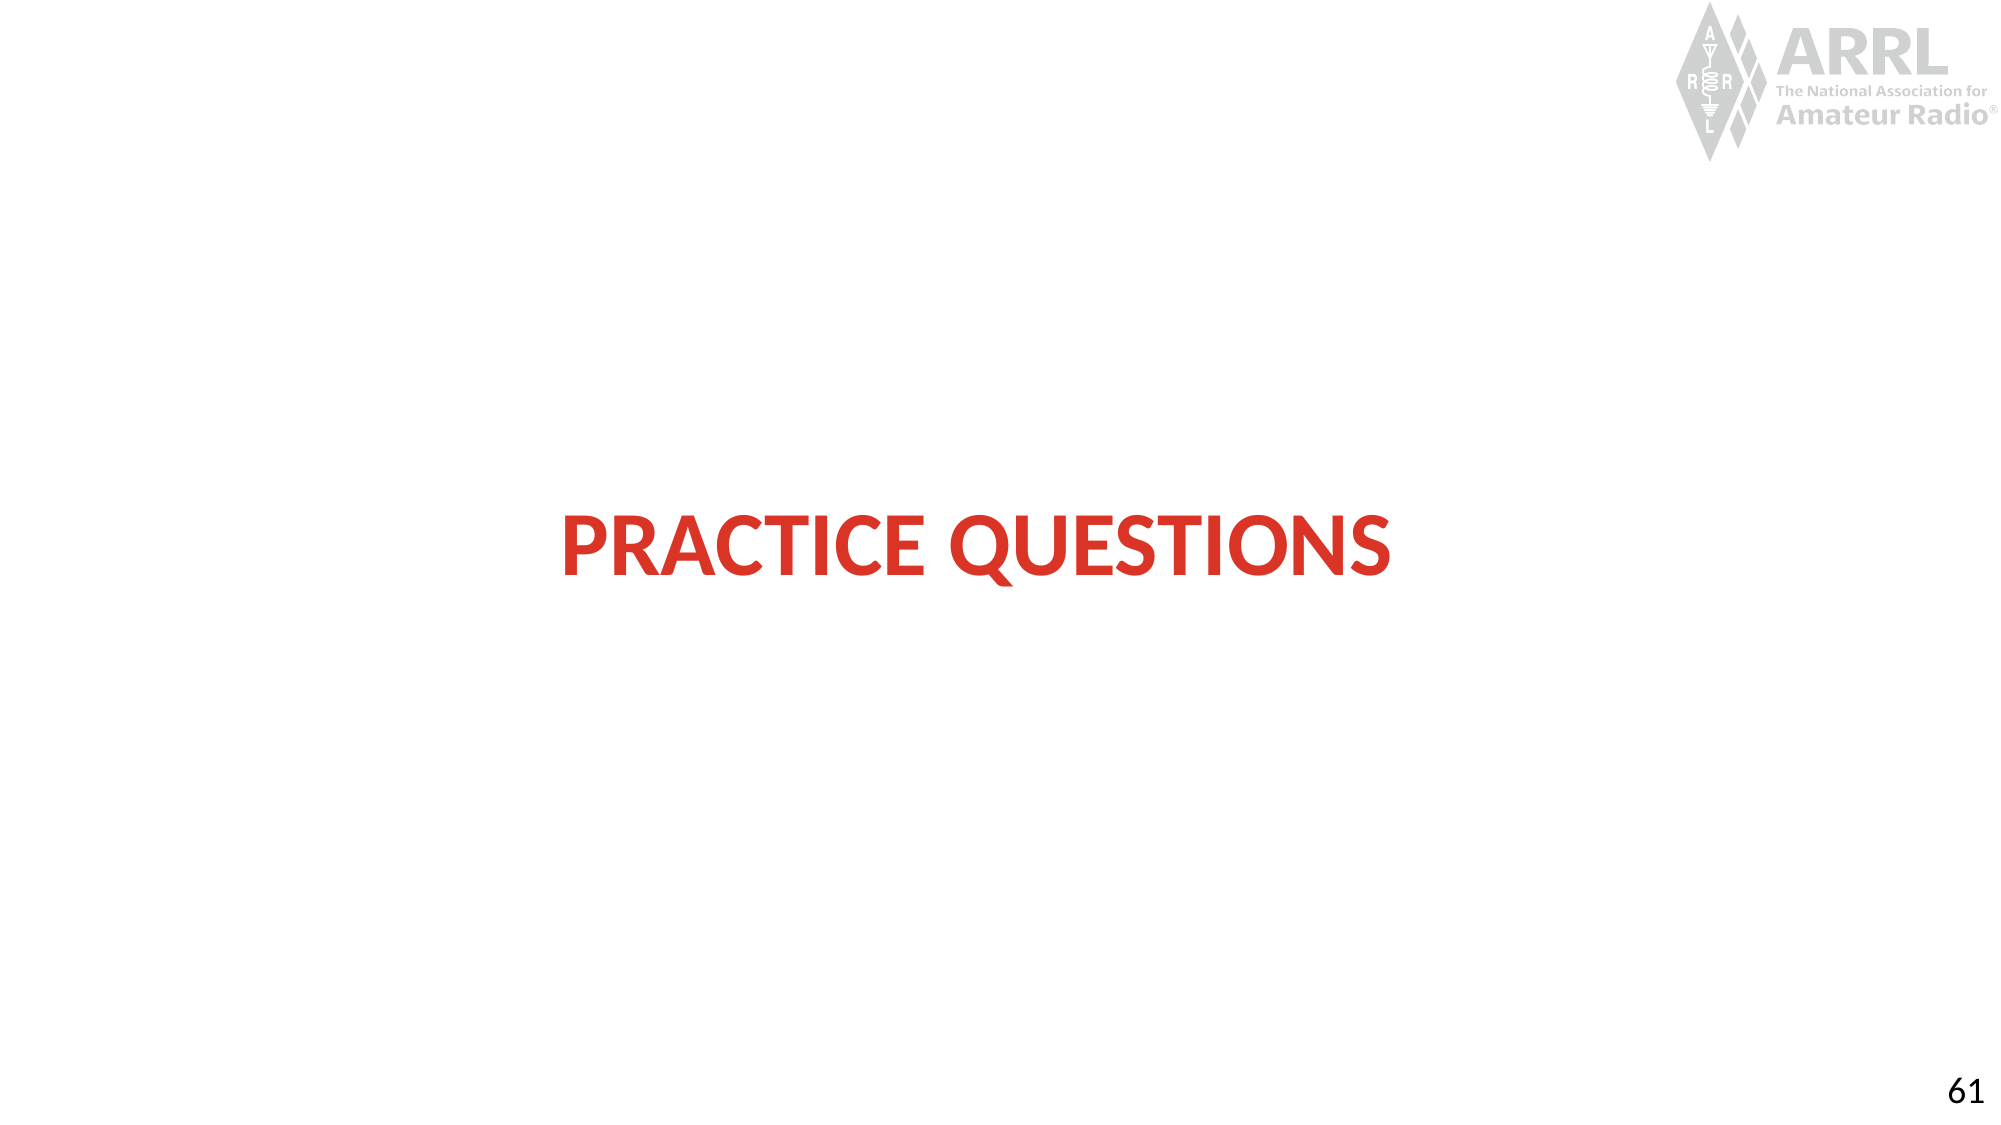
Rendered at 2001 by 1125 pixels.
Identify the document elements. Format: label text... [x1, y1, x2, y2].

picture [1674, 0, 2000, 164]
title PRACTICE QUESTIONS [114, 437, 1840, 655]
